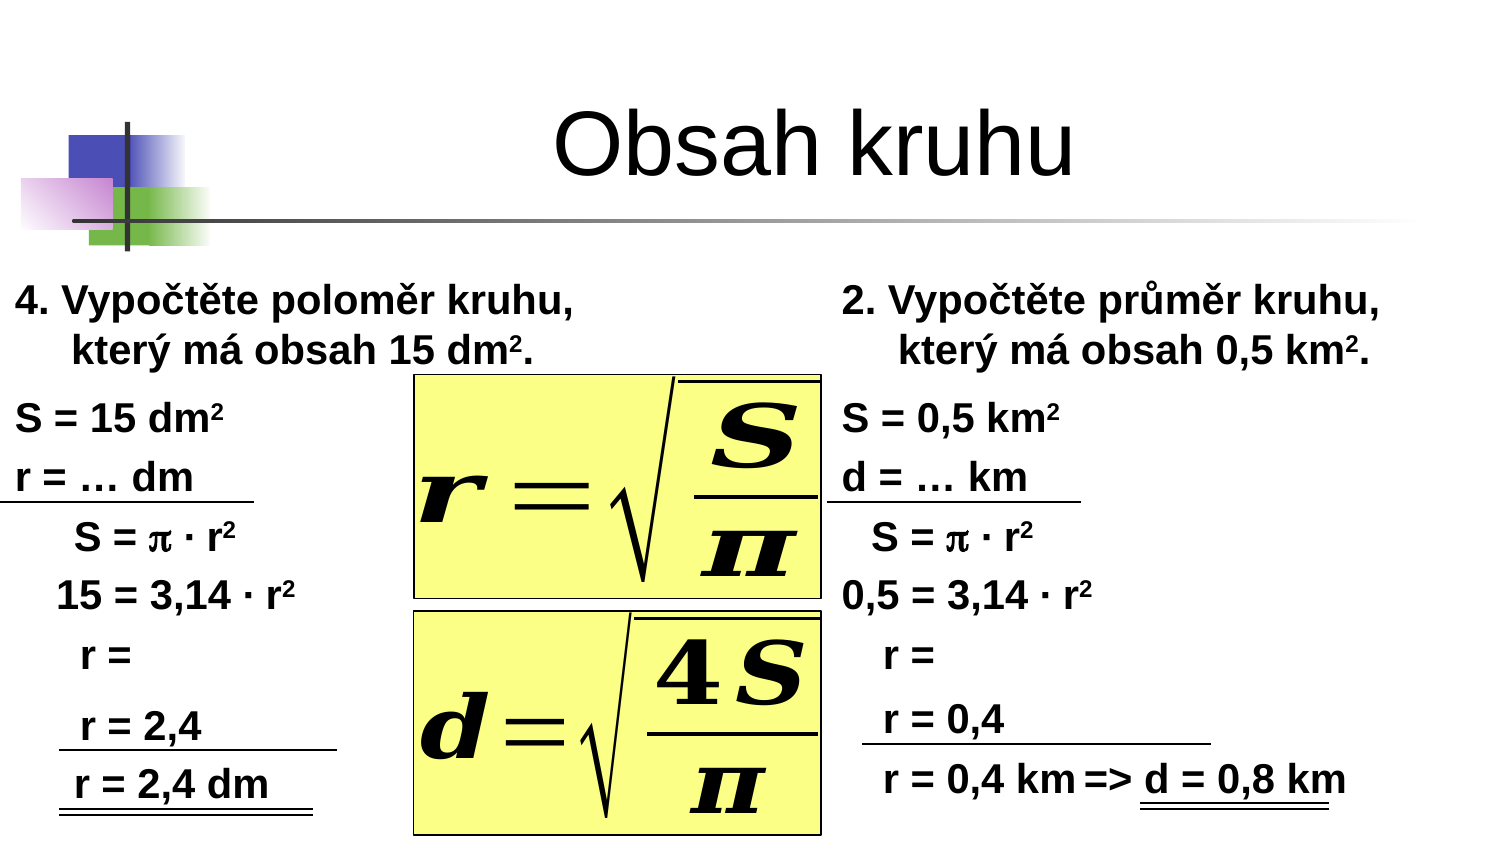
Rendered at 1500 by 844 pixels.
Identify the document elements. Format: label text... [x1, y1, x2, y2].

text_box 4. Vypočtěte poloměr kruhu, který má obsah 15 dm2. [0, 265, 644, 375]
text_box r = 2,4 dm [59, 758, 337, 824]
text_box [413, 610, 821, 836]
text_box S = 15 dm2 [0, 383, 278, 442]
text_box S = 0,5 km2 [826, 383, 1105, 442]
text_box d = … km [826, 509, 856, 517]
text_box r = 0,4 [868, 753, 1068, 759]
text_box r = 0,4 [868, 684, 1146, 743]
text_box S = p ∙ r2 [856, 501, 1134, 560]
text_box 2. Vypočtěte průměr kruhu, který má obsah 0,5 km2. [826, 265, 1447, 375]
text_box [413, 374, 822, 599]
text_box r = 0,4 km [868, 759, 1068, 818]
text_box d = … km [826, 442, 1105, 501]
text_box r = … dm [0, 510, 59, 517]
text_box r = … dm [0, 442, 278, 501]
text_box r = 2,4 [64, 690, 413, 765]
text_box => d = 0,8 km [1068, 744, 1365, 818]
text_box Obsah kruhu [206, 76, 1424, 201]
text_box S = p ∙ r2 [59, 501, 337, 560]
text_box 15 = 3,14 ∙ r2 [41, 560, 414, 635]
text_box 0,5 = 3,14 ∙ r2 [826, 560, 1258, 635]
